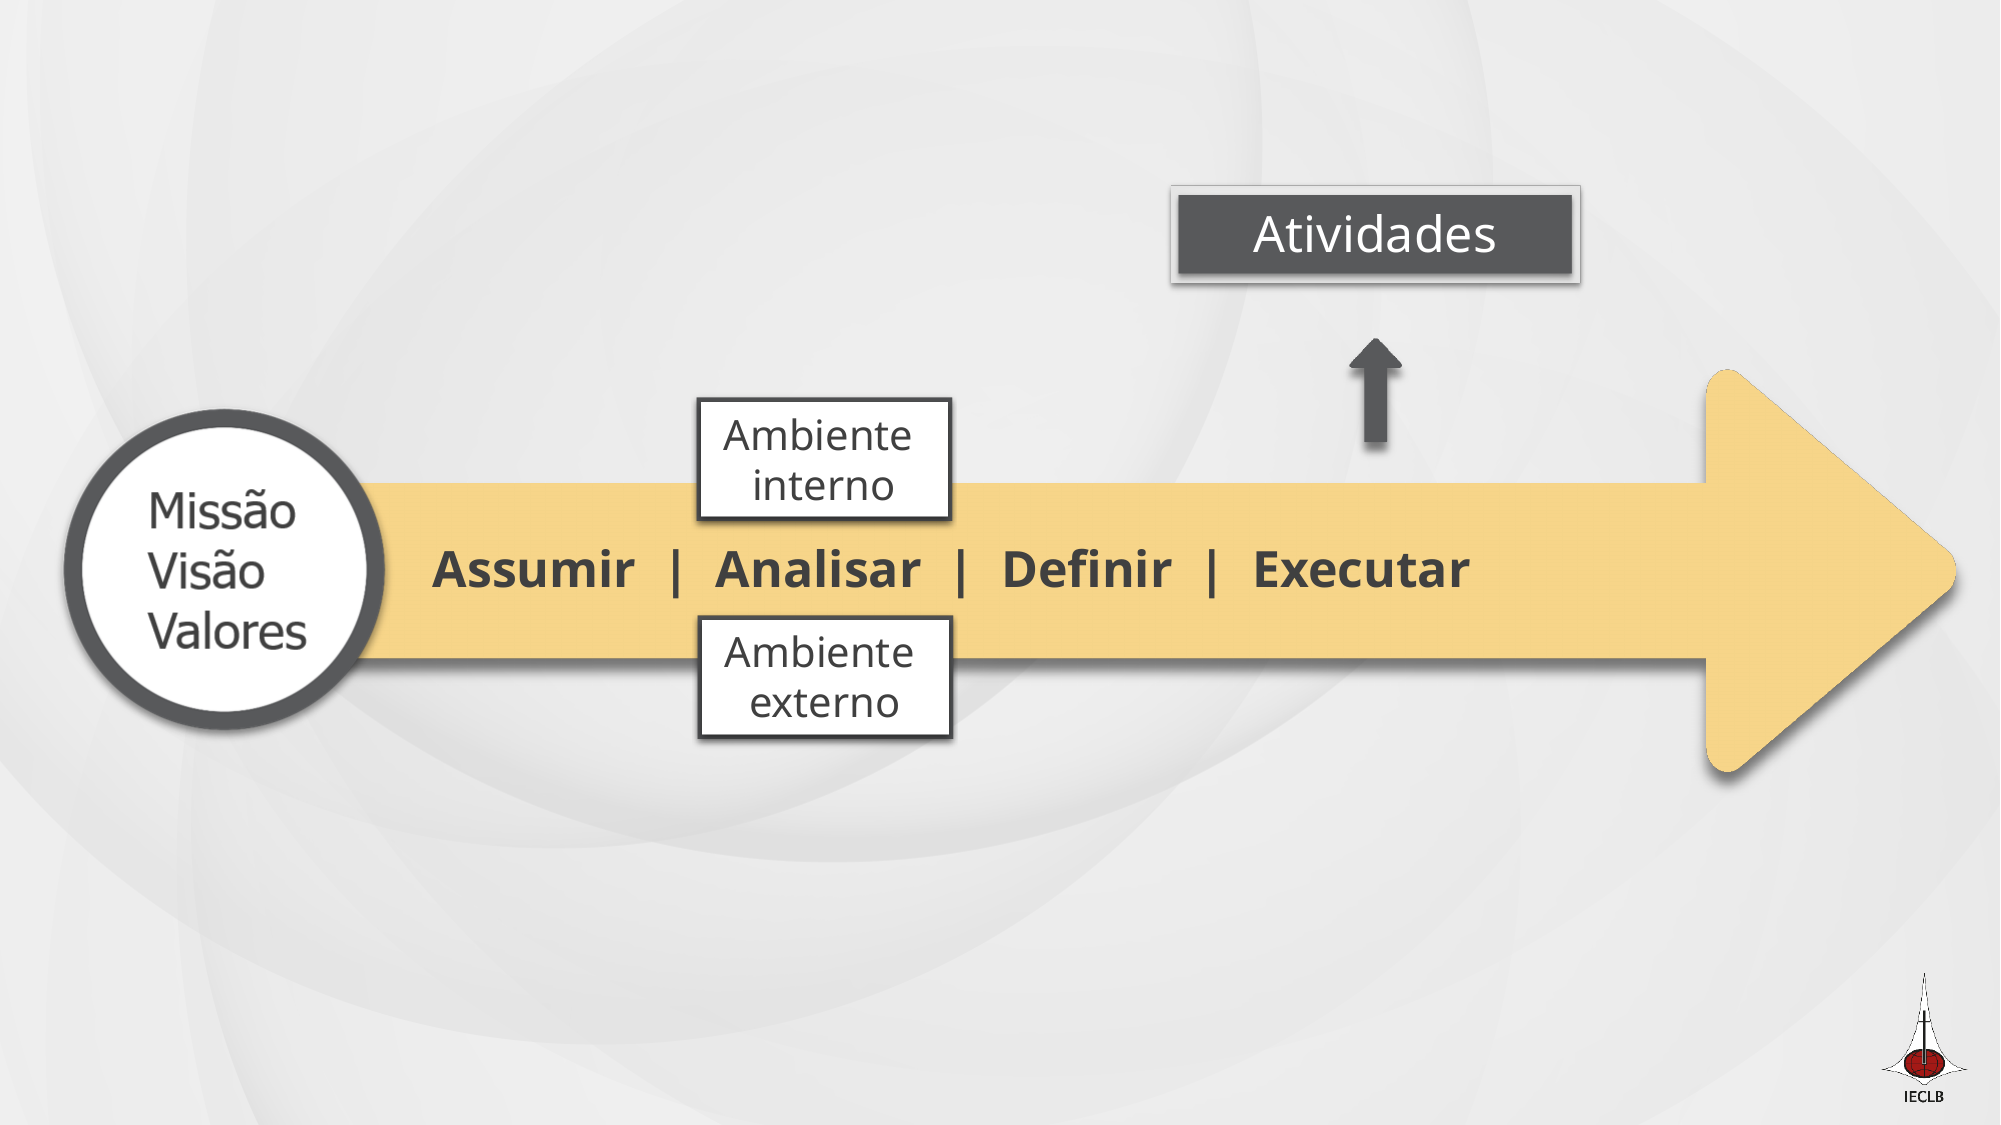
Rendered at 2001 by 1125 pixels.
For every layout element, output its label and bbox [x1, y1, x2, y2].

text_box [691, 384, 957, 534]
text_box [692, 602, 958, 752]
picture [0, 0, 2000, 1125]
text_box [1150, 166, 1601, 280]
